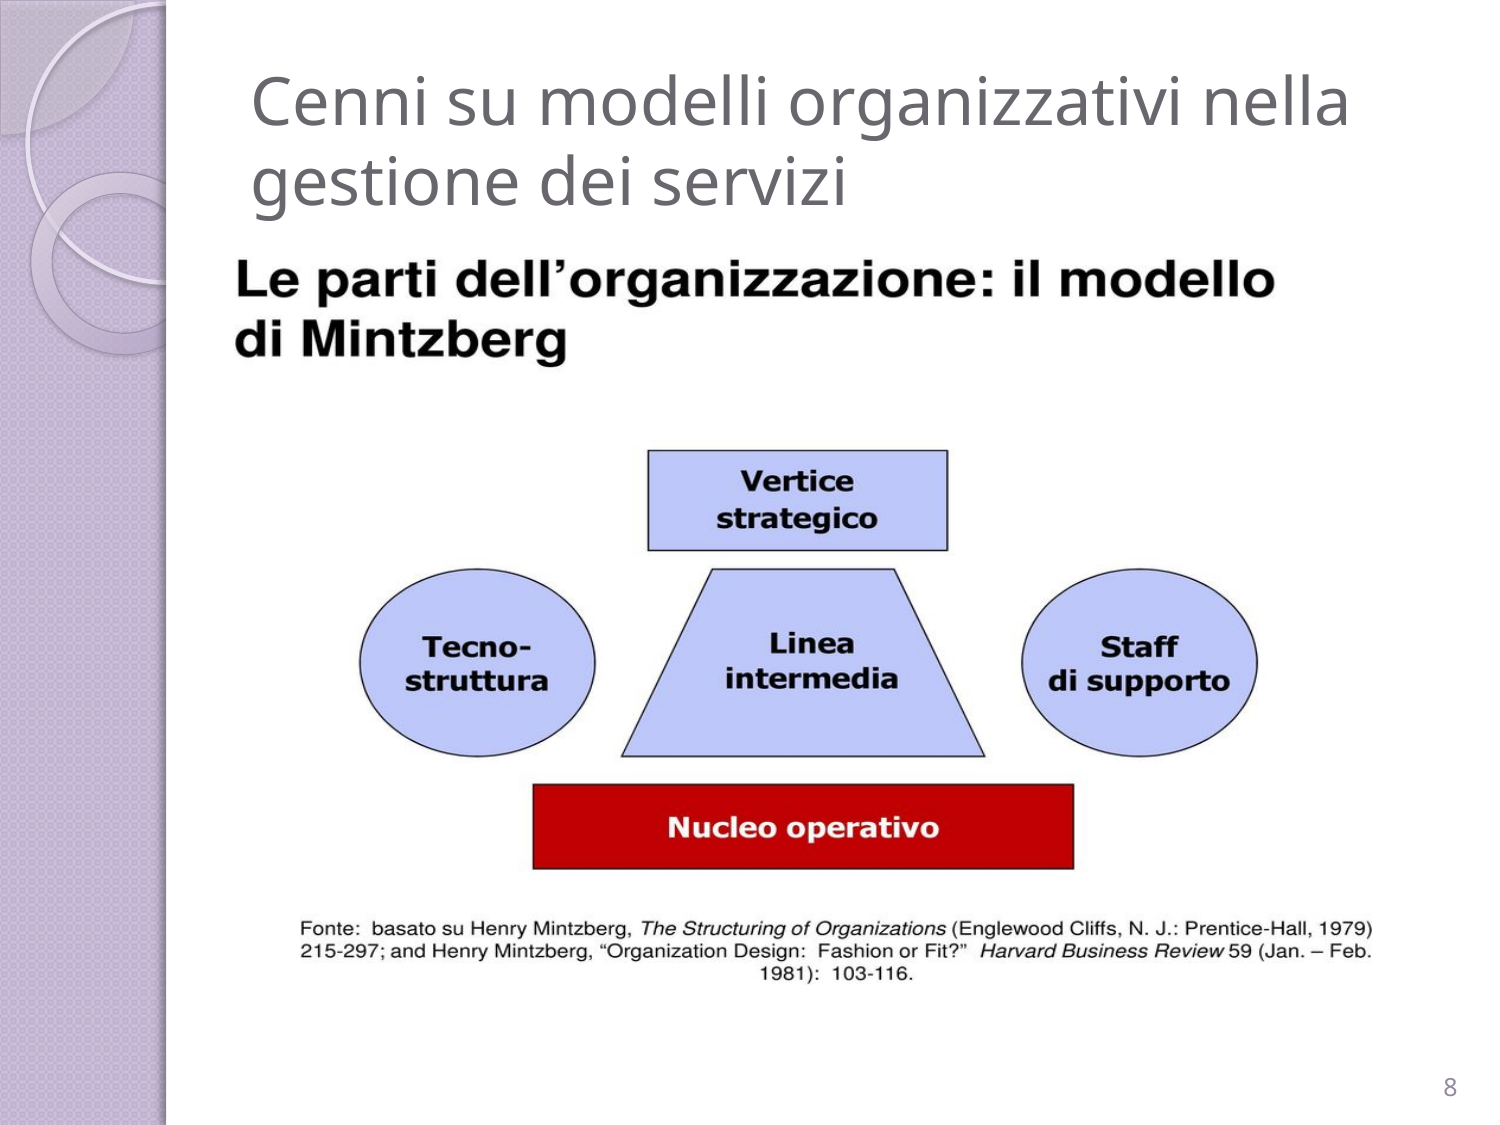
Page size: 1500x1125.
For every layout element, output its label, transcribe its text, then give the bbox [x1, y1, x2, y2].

title Cenni su modelli organizzativi nella gestione dei servizi [235, 45, 1466, 233]
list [234, 257, 1372, 985]
slide_number 8 [1413, 1034, 1488, 1113]
